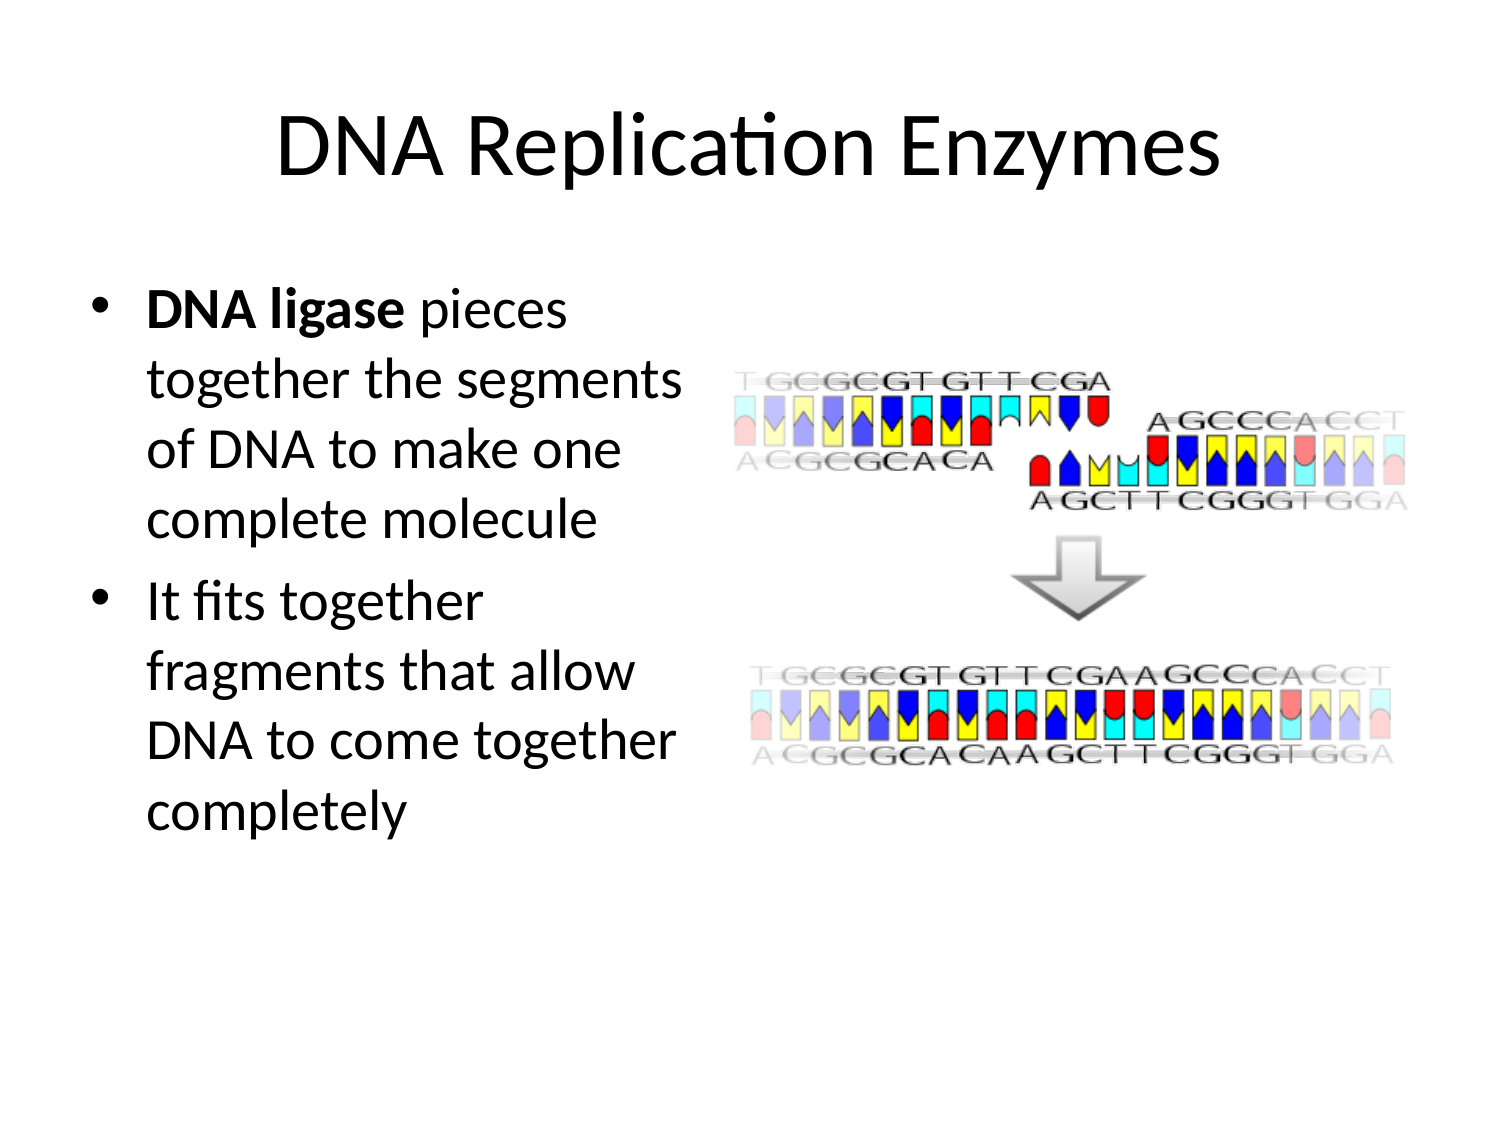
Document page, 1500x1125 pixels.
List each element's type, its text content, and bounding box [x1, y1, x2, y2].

list DNA ligase pieces together the segments of DNA to make one complete molecule It fits together fragments that allow DNA to come together completely [75, 262, 738, 1005]
picture [724, 351, 1413, 795]
title DNA Replication Enzymes [75, 45, 1425, 233]
